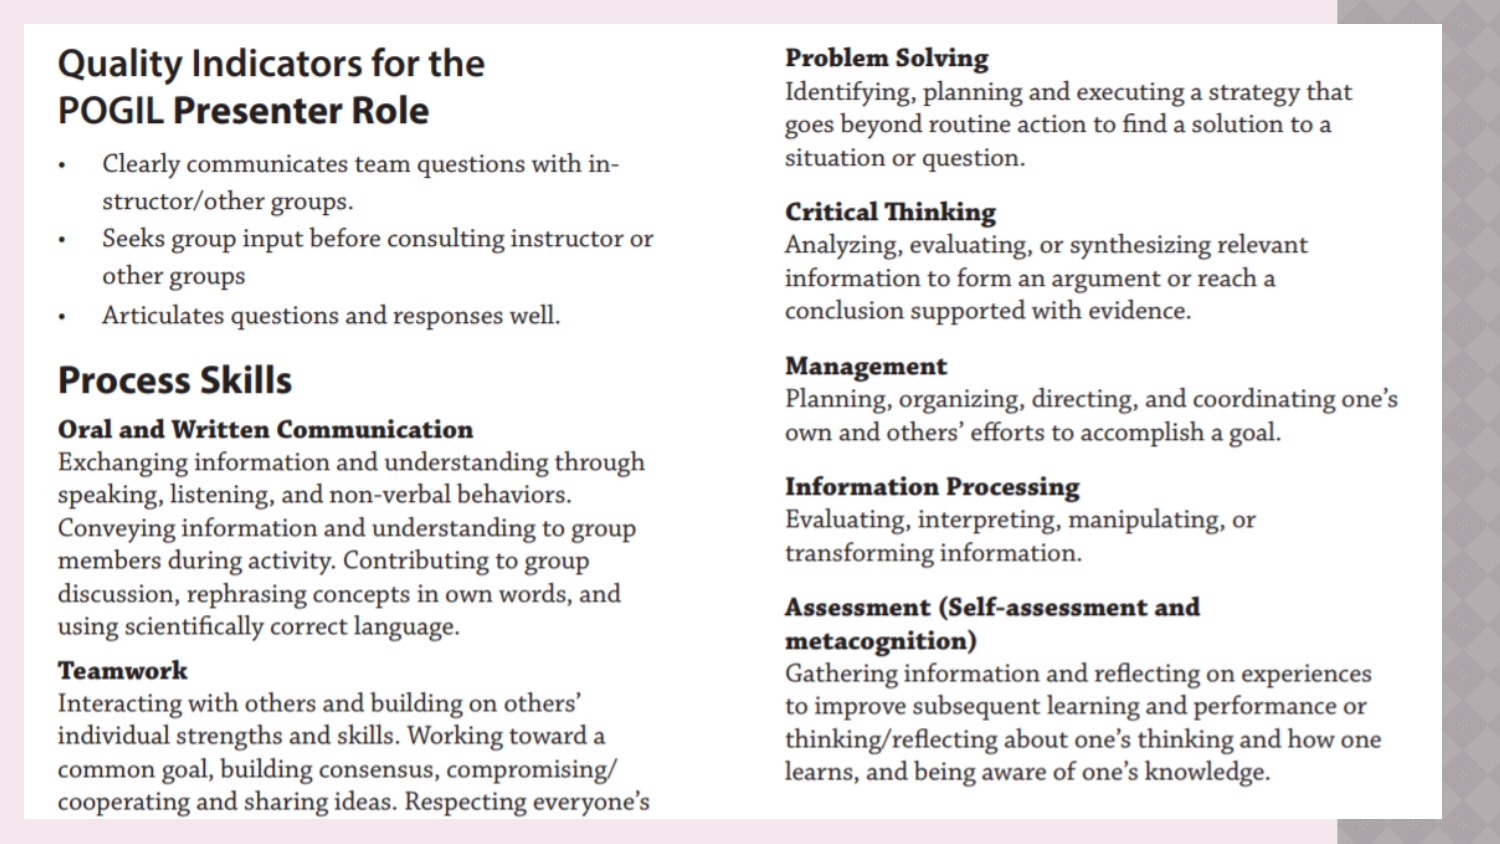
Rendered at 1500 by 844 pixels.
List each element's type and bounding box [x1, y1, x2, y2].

picture [24, 24, 1442, 819]
